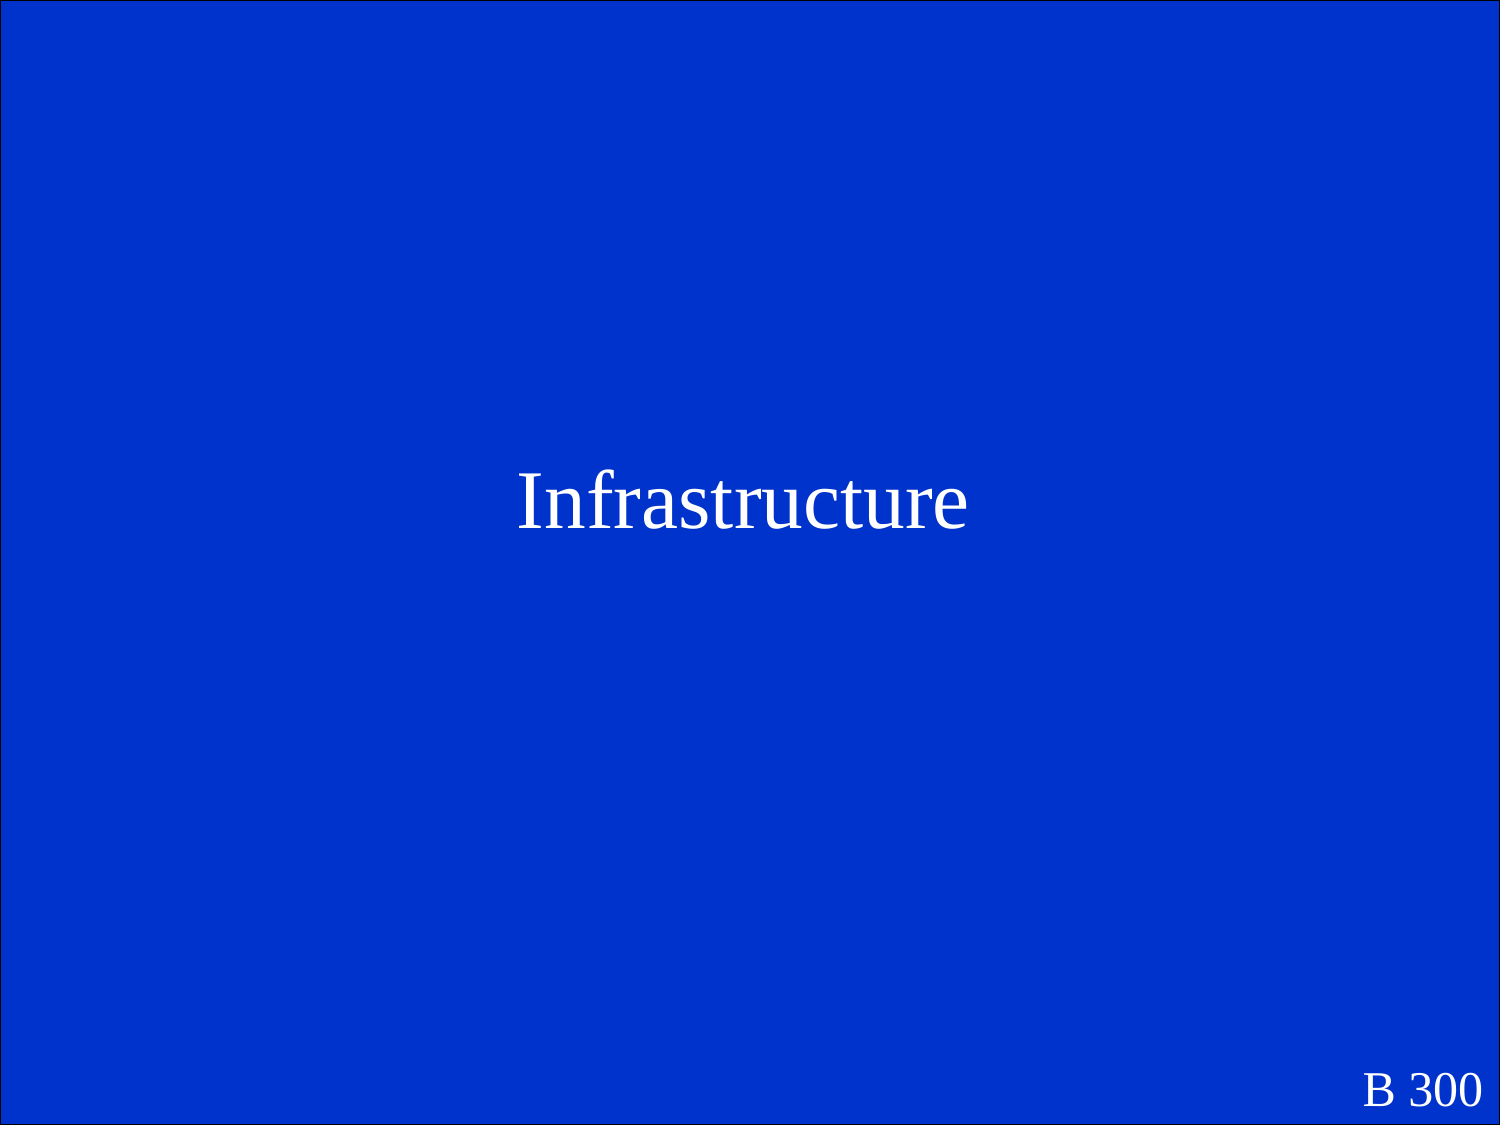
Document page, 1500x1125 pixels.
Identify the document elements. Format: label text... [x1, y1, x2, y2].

text_box B 300 [1347, 1049, 1499, 1125]
text_box [0, 0, 1500, 1125]
text_box Infrastructure [224, 437, 1263, 553]
